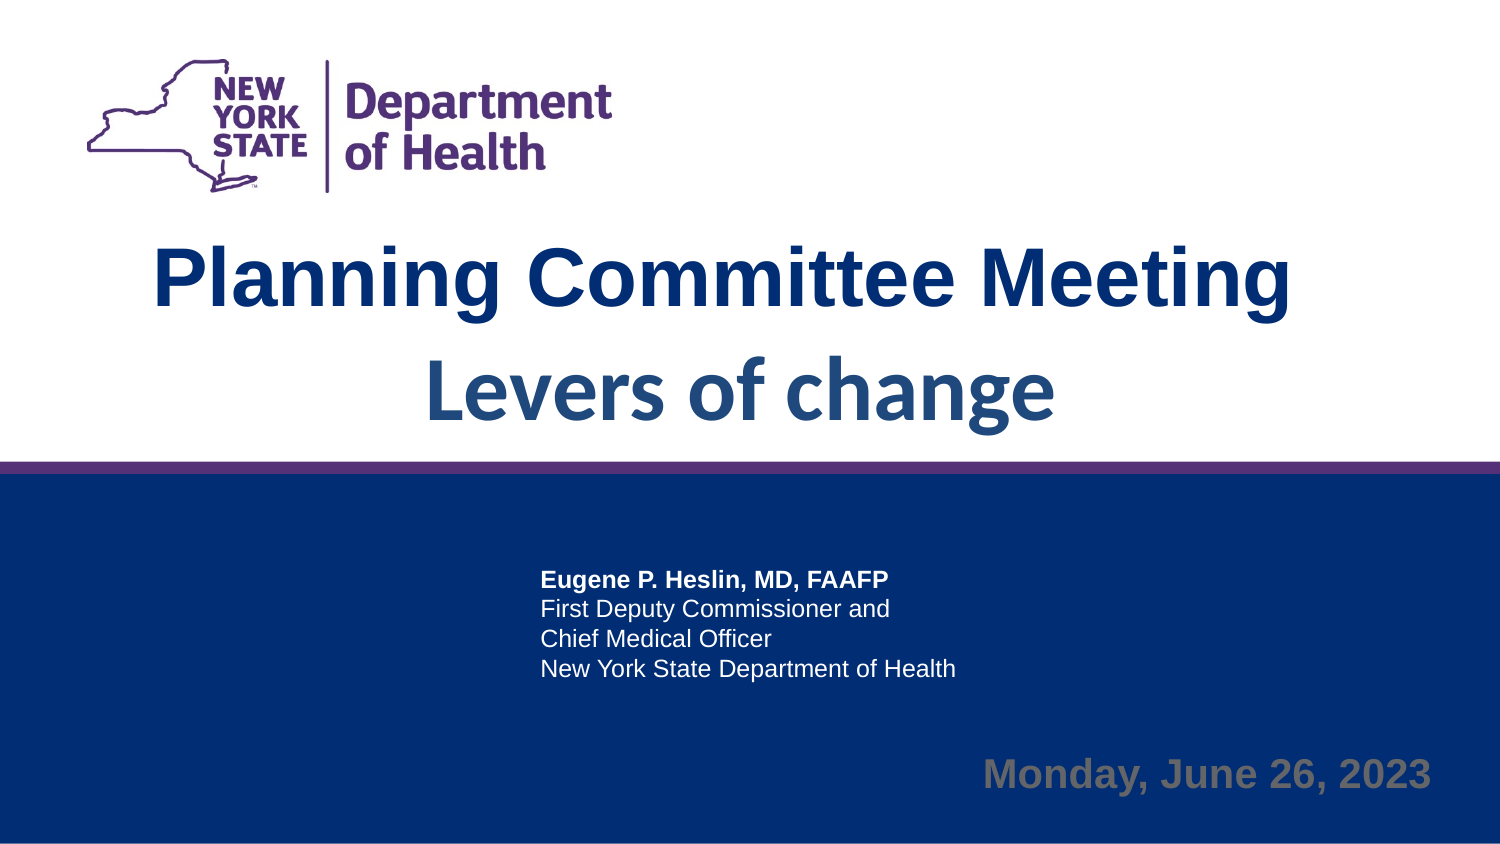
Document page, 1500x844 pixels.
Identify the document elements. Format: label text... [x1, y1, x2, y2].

text_box Planning Committee Meeting [137, 215, 1397, 331]
picture [87, 59, 612, 193]
text_box Levers of change [284, 320, 1198, 446]
text_box Monday, June 26, 2023 [668, 739, 1500, 804]
text_box Eugene P. Heslin, MD, FAAFP First Deputy Commissioner and Chief Medical Officer New York State Department of Health [525, 555, 975, 691]
